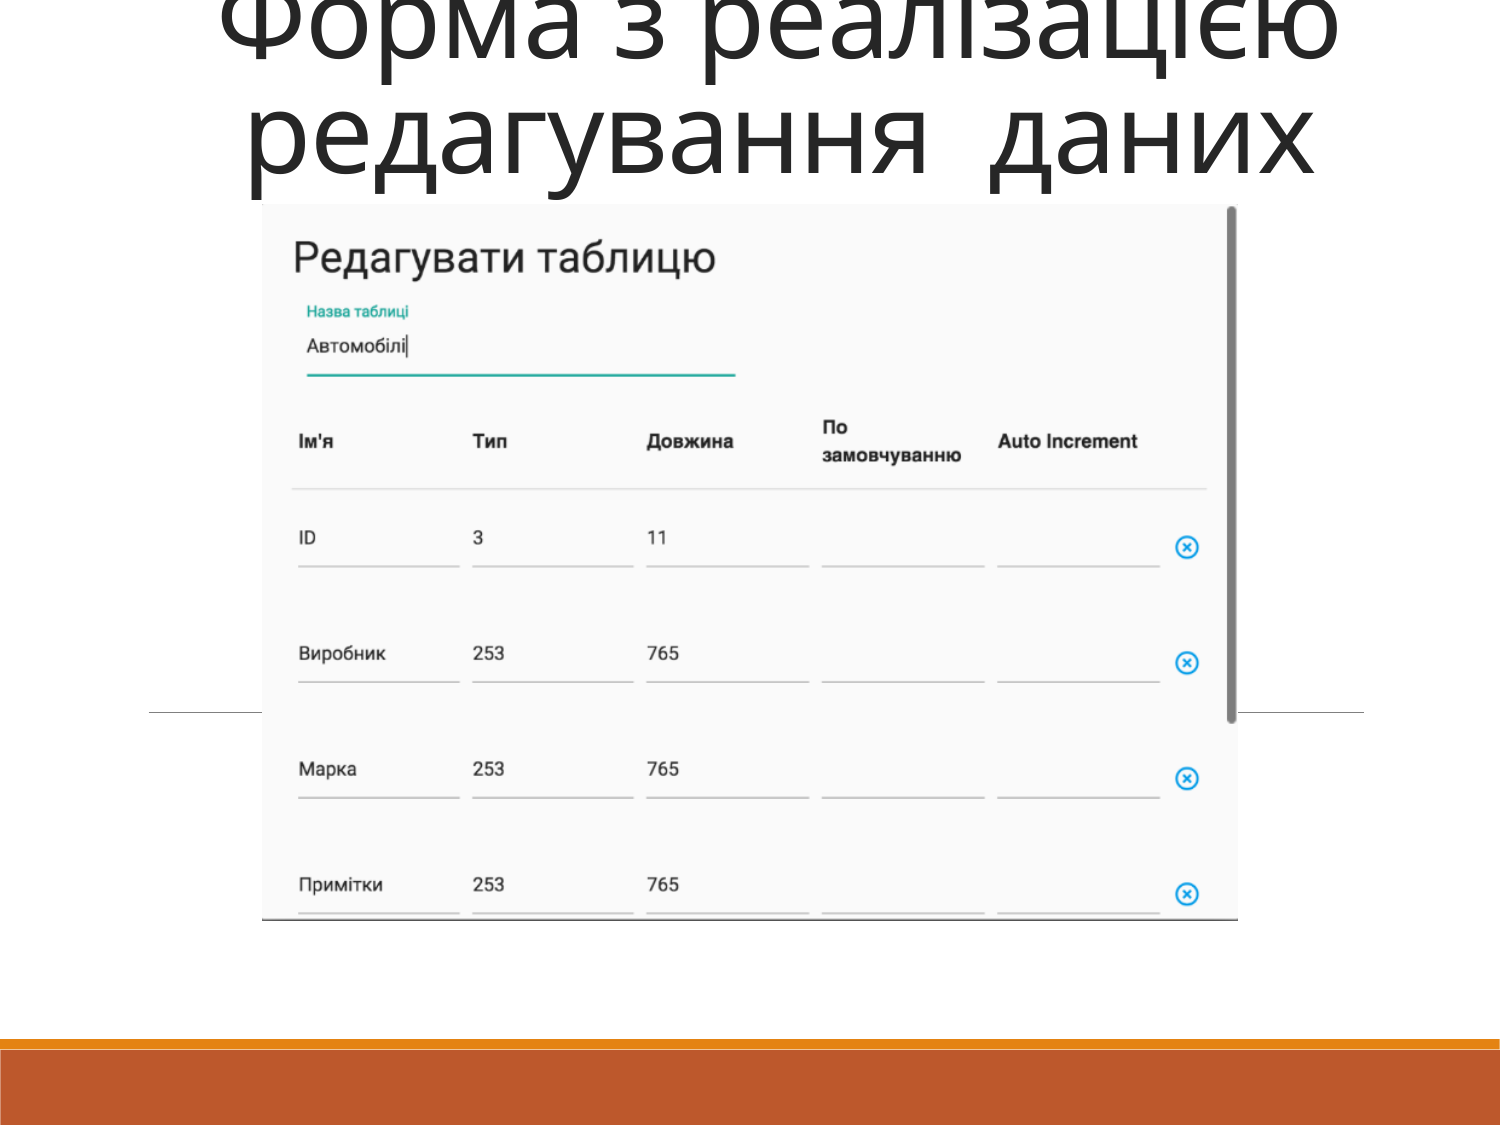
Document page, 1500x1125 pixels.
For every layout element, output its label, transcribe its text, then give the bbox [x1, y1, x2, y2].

picture [262, 203, 1238, 922]
title Форма з реалізацією редагування даних [29, 90, 1500, 204]
